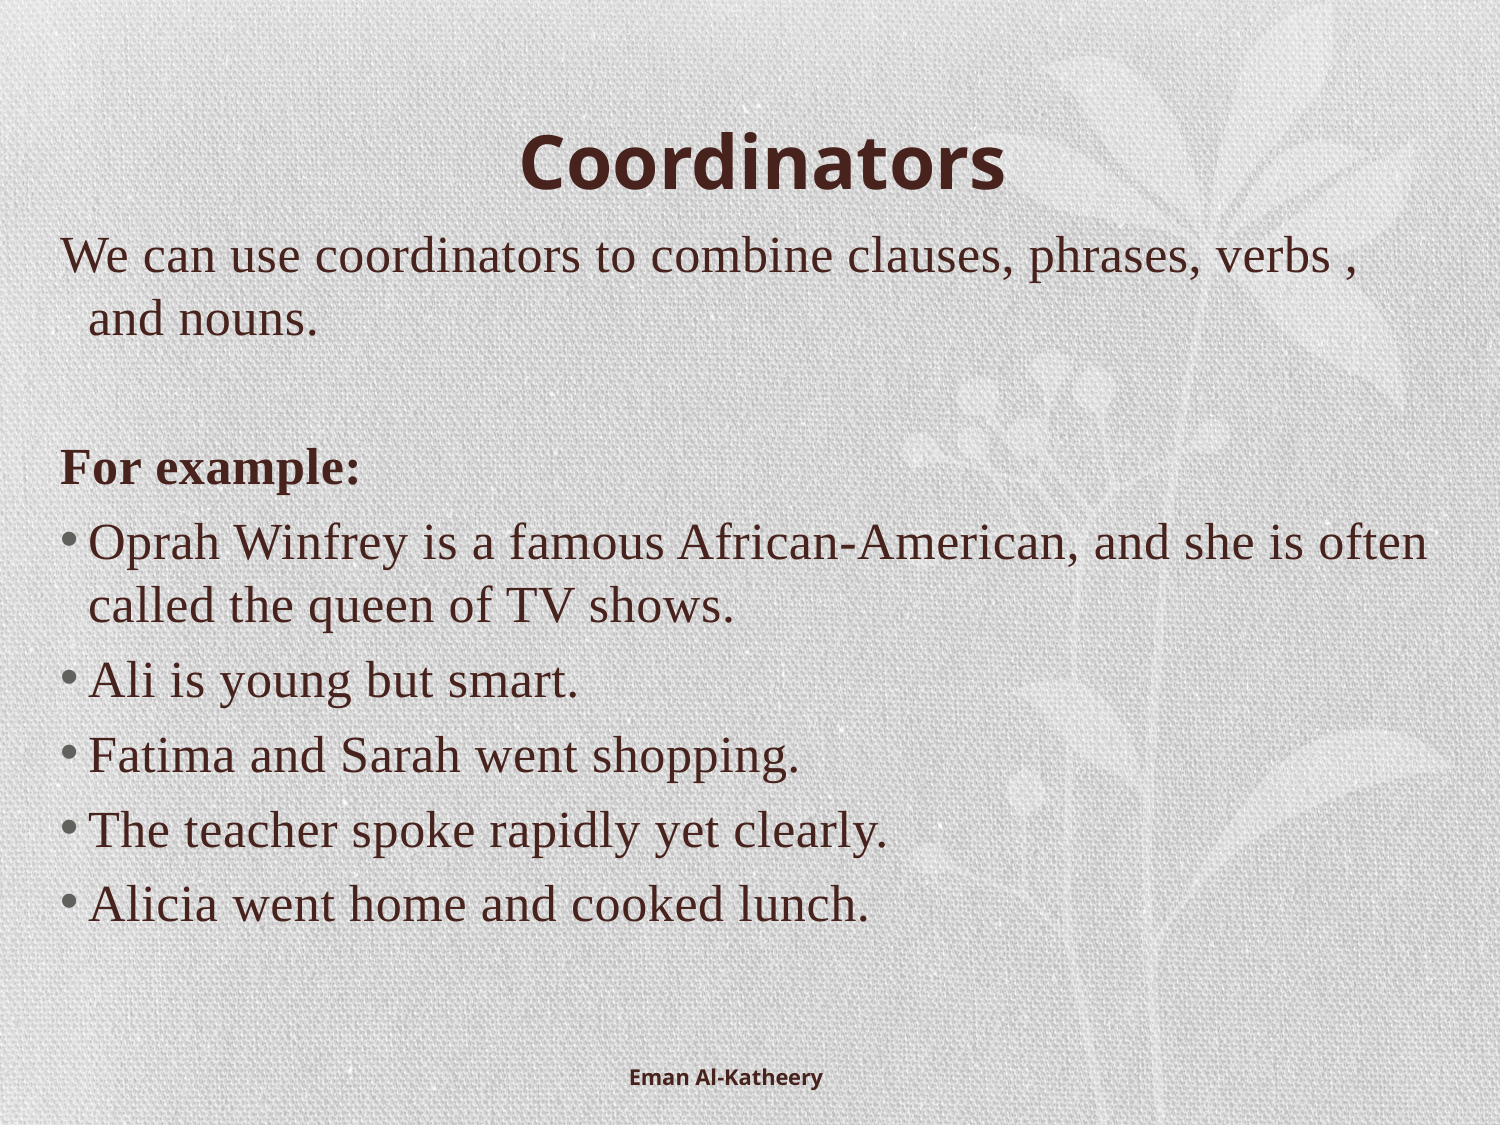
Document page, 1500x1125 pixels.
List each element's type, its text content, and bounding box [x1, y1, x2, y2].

list We can use coordinators to combine clauses, phrases, verbs , and nouns. For example: Oprah Winfrey is a famous African-American, and she is often called the queen of TV shows. Ali is young but smart. Fatima and Sarah went shopping. The teacher spoke rapidly yet clearly. Alicia went home and cooked lunch. [45, 213, 1455, 1023]
title Coordinators [45, 37, 1455, 213]
footer Eman Al-Katheery [614, 1054, 1285, 1103]
